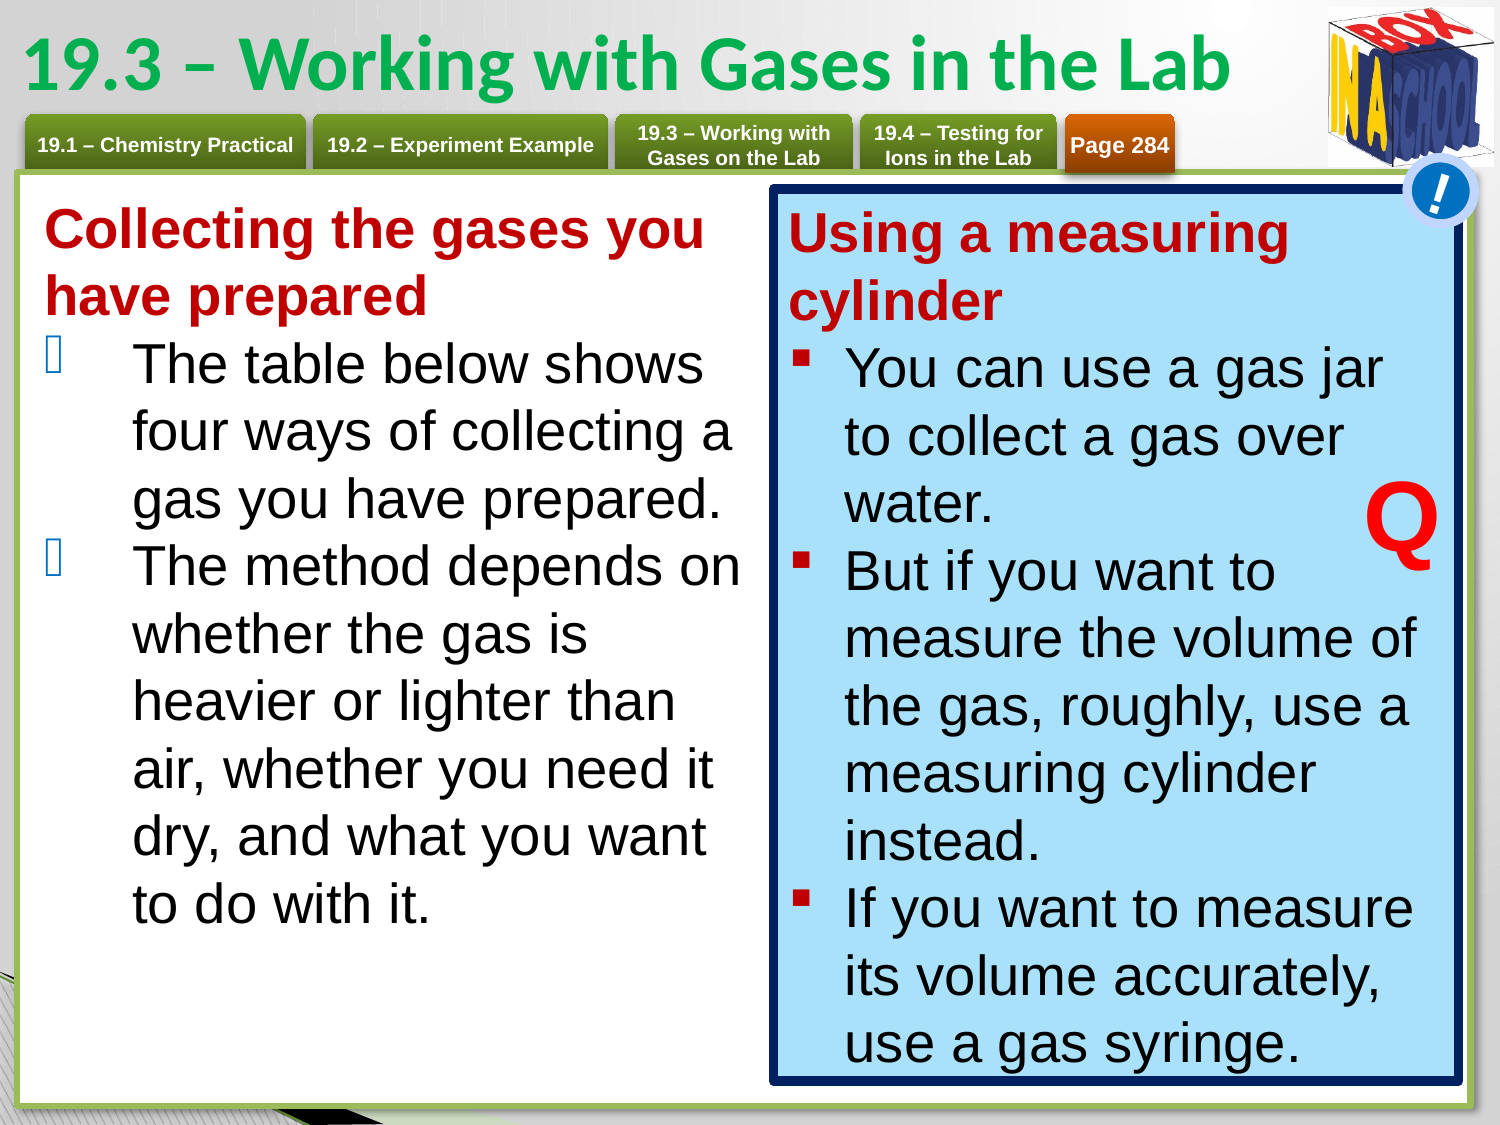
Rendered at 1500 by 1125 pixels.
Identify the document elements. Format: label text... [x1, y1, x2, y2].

title 19.3 – Working with Gases in the Lab [5, 7, 1270, 110]
text_box Collecting the gases you have prepared The table below shows four ways of collecting a gas you have prepared. The method depends on whether the gas is heavier or lighter than air, whether you need it dry, and what you want to do with it. [29, 184, 774, 942]
text_box Using a measuring cylinder You can use a gas jar to collect a gas over water. But if you want to measure the volume of the gas, roughly, use a measuring cylinder instead. If you want to measure its volume accurately, use a gas syringe. [773, 188, 1459, 1082]
text_box ! [1402, 153, 1479, 229]
picture [281, 1114, 303, 1125]
text_box Page 284 [1064, 113, 1176, 173]
text_box Q [1349, 444, 1457, 580]
picture [1328, 7, 1495, 167]
